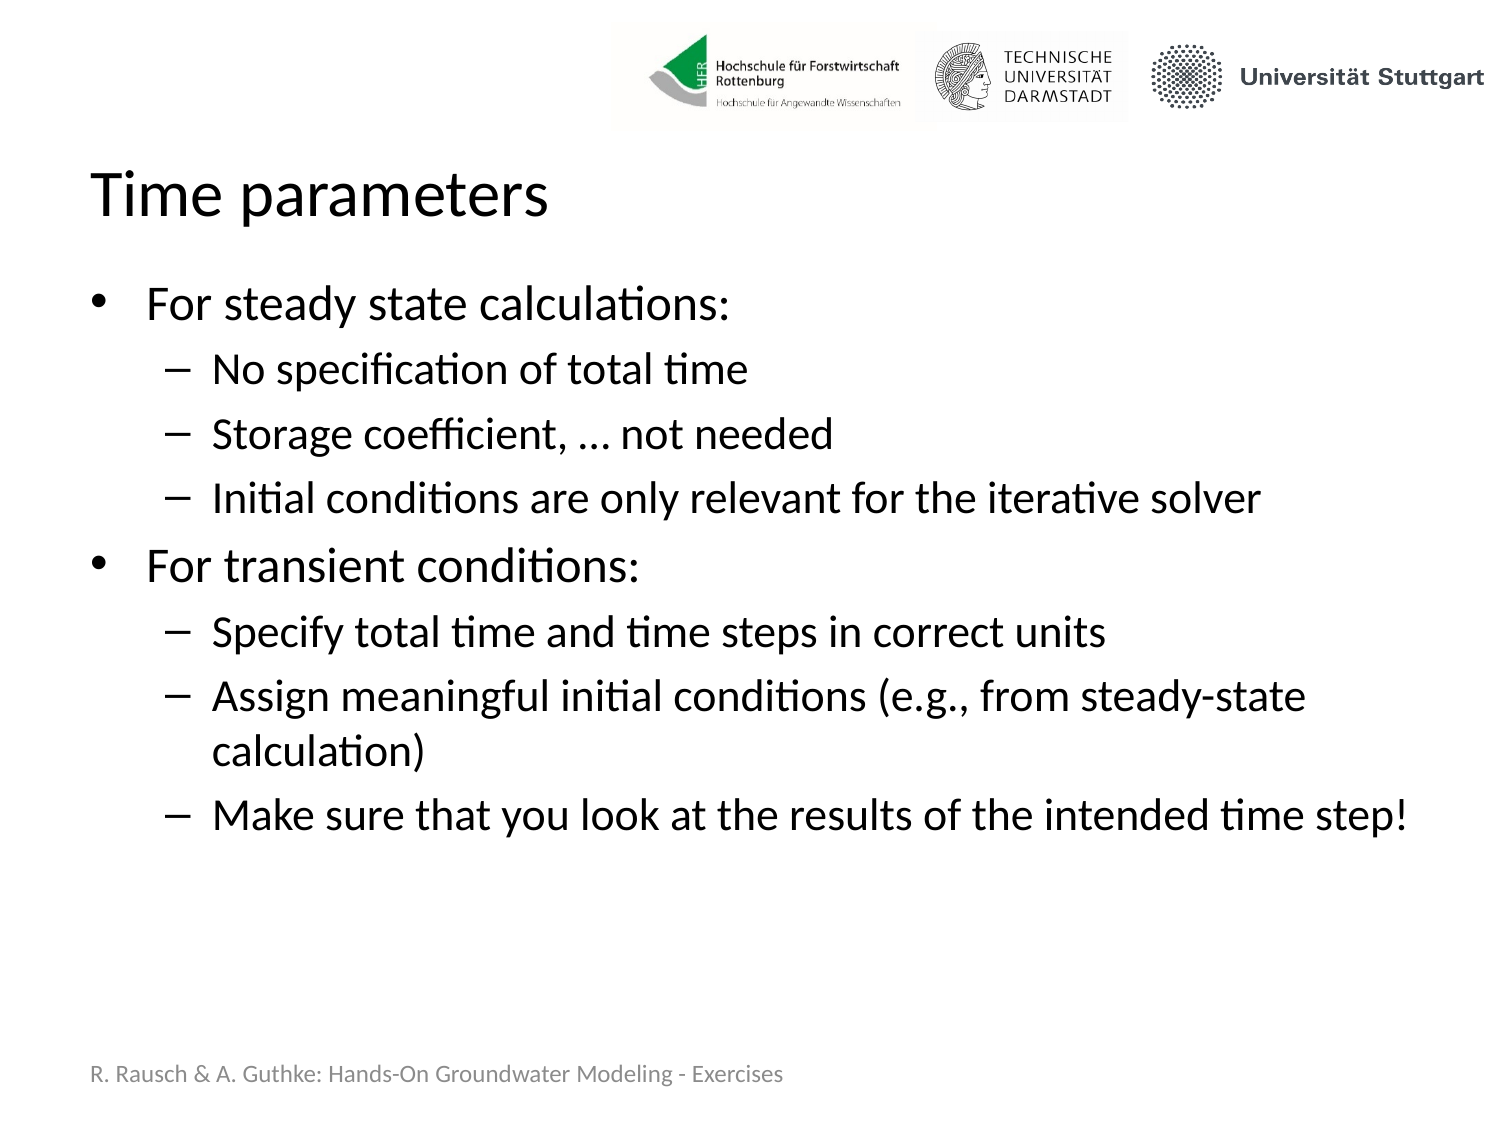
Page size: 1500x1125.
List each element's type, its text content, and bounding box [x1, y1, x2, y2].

slide_number R. Rausch & A. Guthke: Hands-On Groundwater Modeling - Exercises [75, 1042, 916, 1103]
picture [1151, 44, 1491, 109]
picture [611, 22, 1129, 131]
title Time parameters [75, 136, 1425, 244]
list For steady state calculations: No specification of total time Storage coefficient, … not needed Initial conditions are only relevant for the iterative solver For transient conditions: Specify total time and time steps in correct units Assign meaningful initial conditions (e.g., from steady-state calculation) Make sure that you look at the results of the intended time step! [75, 262, 1425, 1005]
